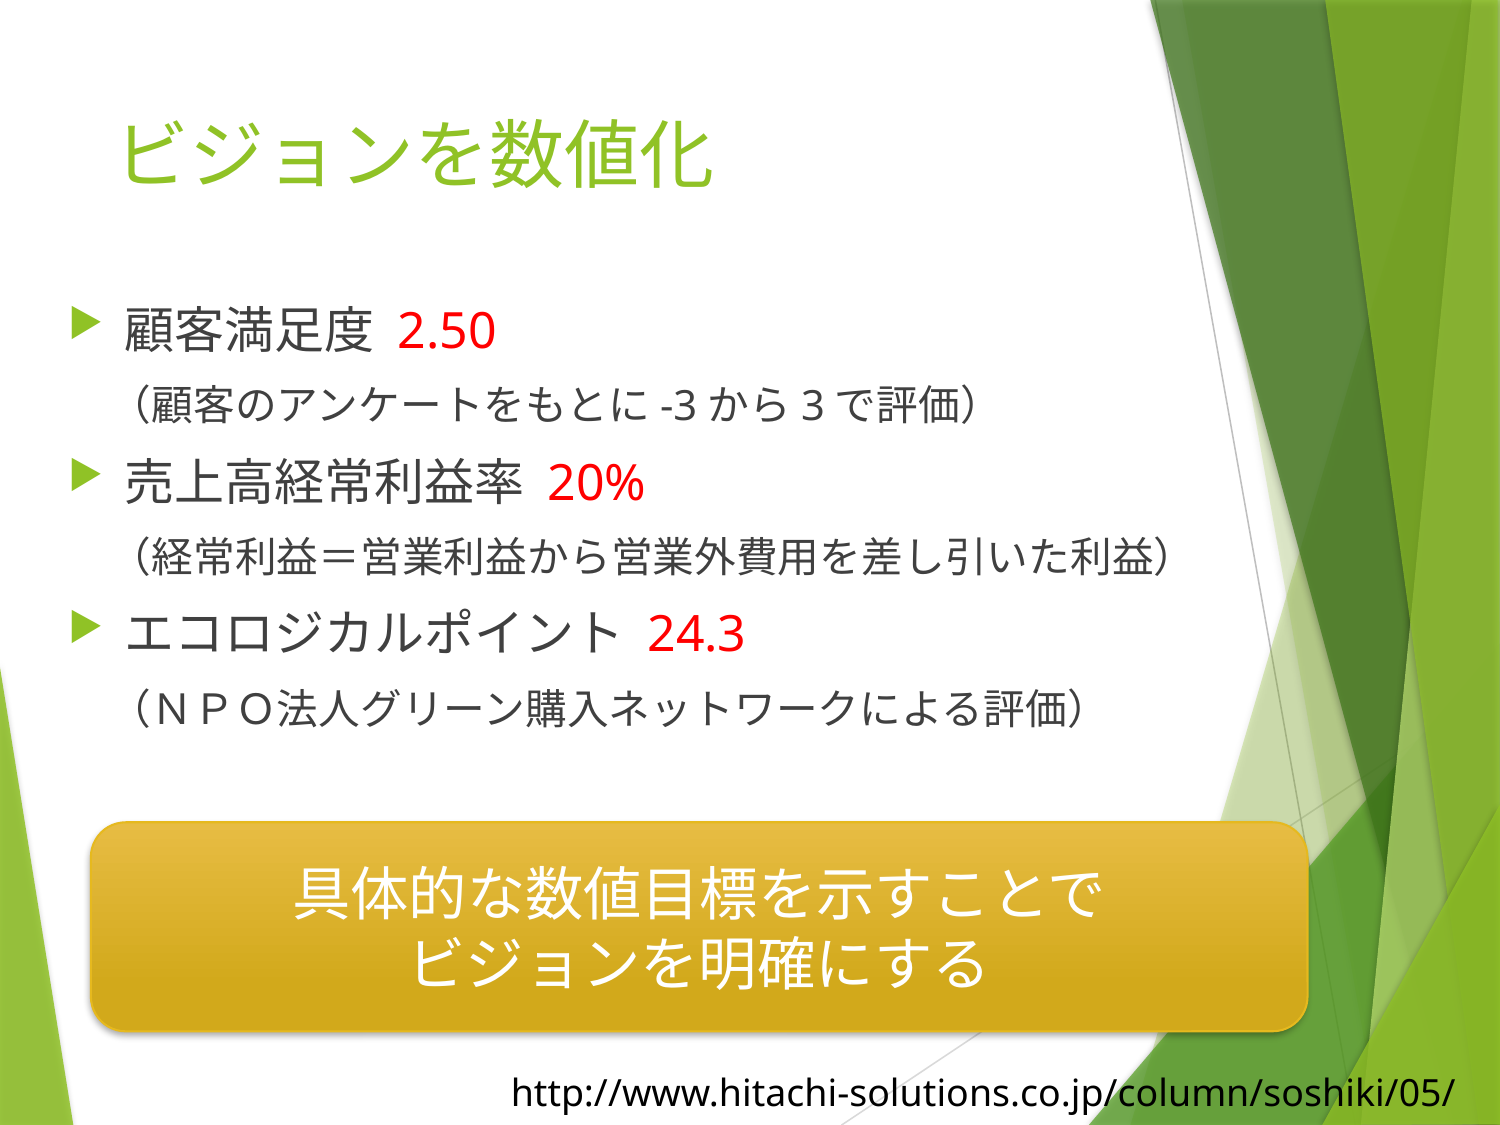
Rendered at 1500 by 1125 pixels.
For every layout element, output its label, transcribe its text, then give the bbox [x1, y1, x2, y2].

text_box 具体的な数値目標を示すことで ビジョンを明確にする [89, 821, 1309, 1033]
text_box http://www.hitachi-solutions.co.jp/column/soshiki/05/ [496, 1061, 1472, 1122]
title ビジョンを数値化 [99, 99, 1142, 290]
list 顧客満足度 2.50 （顧客のアンケートをもとに-3から3で評価） 売上高経常利益率 20% （経常利益＝営業利益から営業外費用を差し引いた利益） エコロジカルポイント 24.3 （ＮＰＯ法人グリーン購入ネットワークによる評価） [53, 290, 1223, 991]
